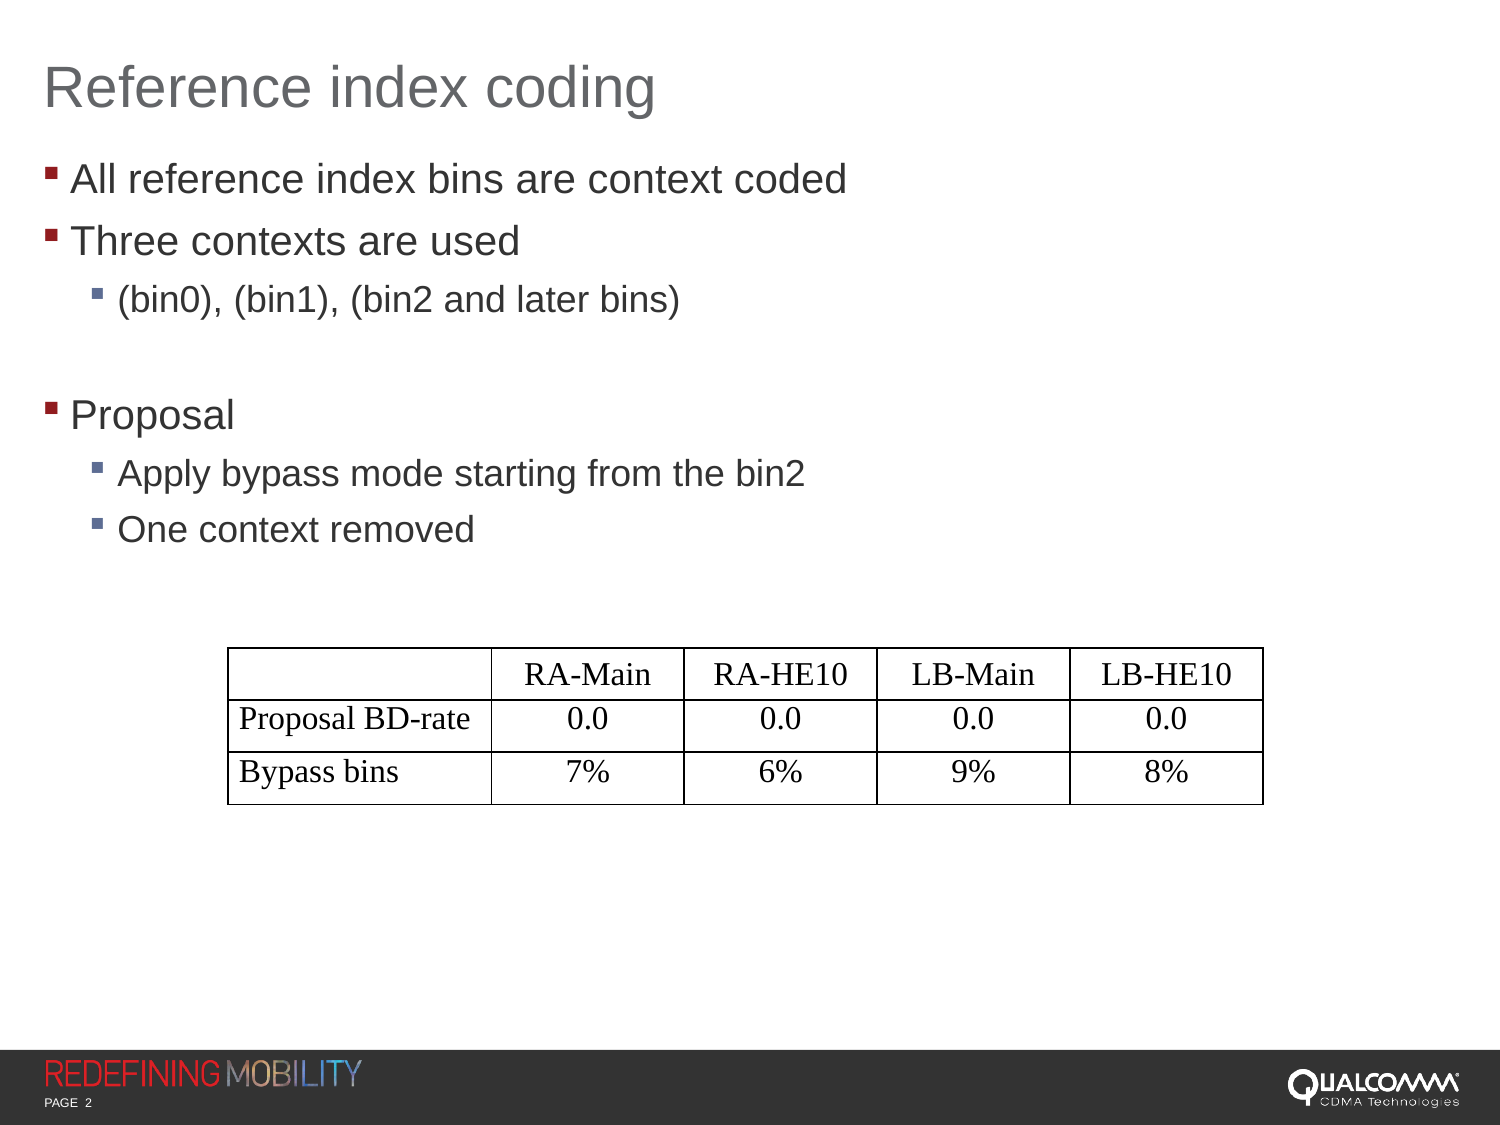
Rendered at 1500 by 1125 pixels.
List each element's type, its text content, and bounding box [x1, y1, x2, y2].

table_cell 6% [685, 753, 876, 804]
table_header LB-HE10 [1071, 649, 1262, 699]
table_cell Proposal BD-rate [229, 701, 491, 751]
table_cell 0.0 [492, 701, 683, 751]
table_cell 0.0 [685, 701, 876, 751]
title Reference index coding [28, 44, 1462, 138]
table_header RA-Main [492, 649, 683, 699]
table_header LB-Main [878, 649, 1069, 699]
picture [1278, 1058, 1478, 1114]
table_cell 0.0 [1071, 701, 1262, 751]
table_cell 8% [1071, 753, 1262, 804]
table_cell 0.0 [878, 701, 1069, 751]
table_cell Bypass bins [229, 753, 491, 804]
table_header [229, 649, 491, 699]
table_cell 7% [492, 753, 683, 804]
table_header RA-HE10 [685, 649, 876, 699]
list All reference index bins are context coded Three contexts are used (bin0), (bin1), (bin2 and later bins) Proposal Apply bypass mode starting from the bin2 One context removed [26, 148, 1475, 1021]
table_cell 9% [878, 753, 1069, 804]
picture [30, 1048, 372, 1099]
